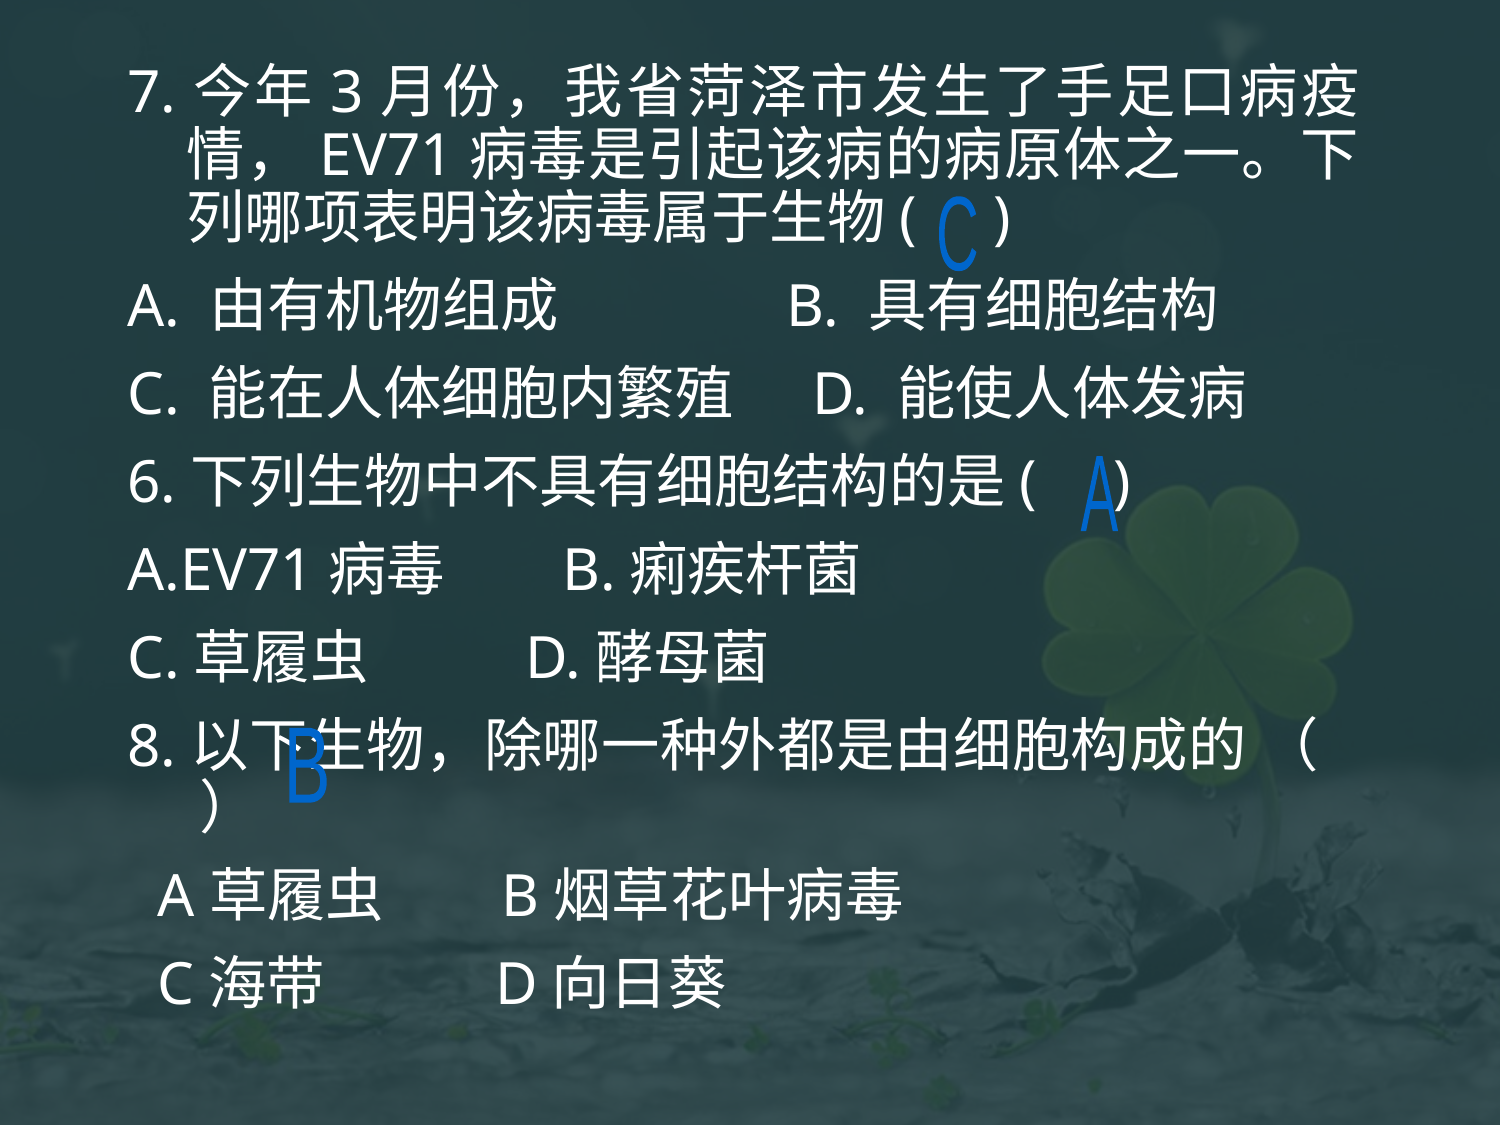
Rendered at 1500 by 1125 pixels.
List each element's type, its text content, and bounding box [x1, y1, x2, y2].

list 7.今年3月份，我省菏泽市发生了手足口病疫情，EV71病毒是引起该病的病原体之一。下列哪项表明该病毒属于生物( ) A. 由有机物组成 B. 具有细胞结构 C. 能在人体细胞内繁殖 D. 能使人体发病 6.下列生物中不具有细胞结构的是( ) A.EV71病毒 B.痢疾杆菌 C.草履虫 D.酵母菌 8.以下生物，除哪一种外都是由细胞构成的 （ ） A草履虫 B烟草花叶病毒 C海带 D向日葵 [112, 54, 1375, 1012]
